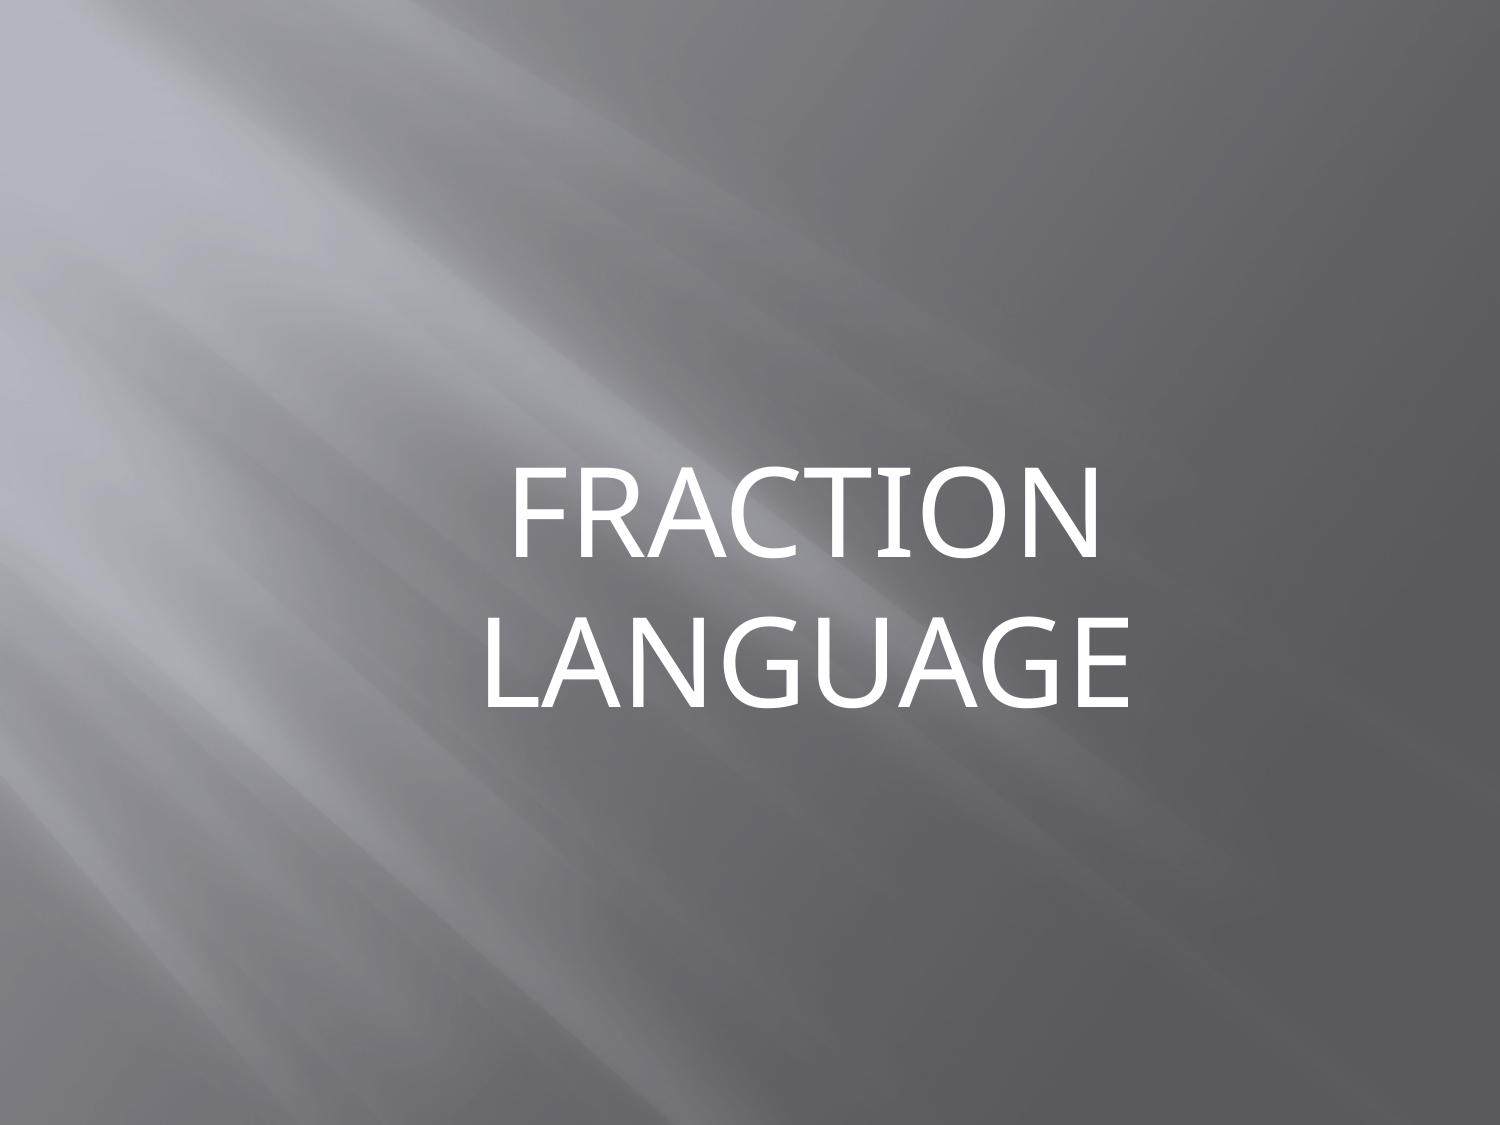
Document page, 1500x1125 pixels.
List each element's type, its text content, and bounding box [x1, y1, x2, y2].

text_box FRACTION LANGUAGE [337, 424, 1275, 740]
